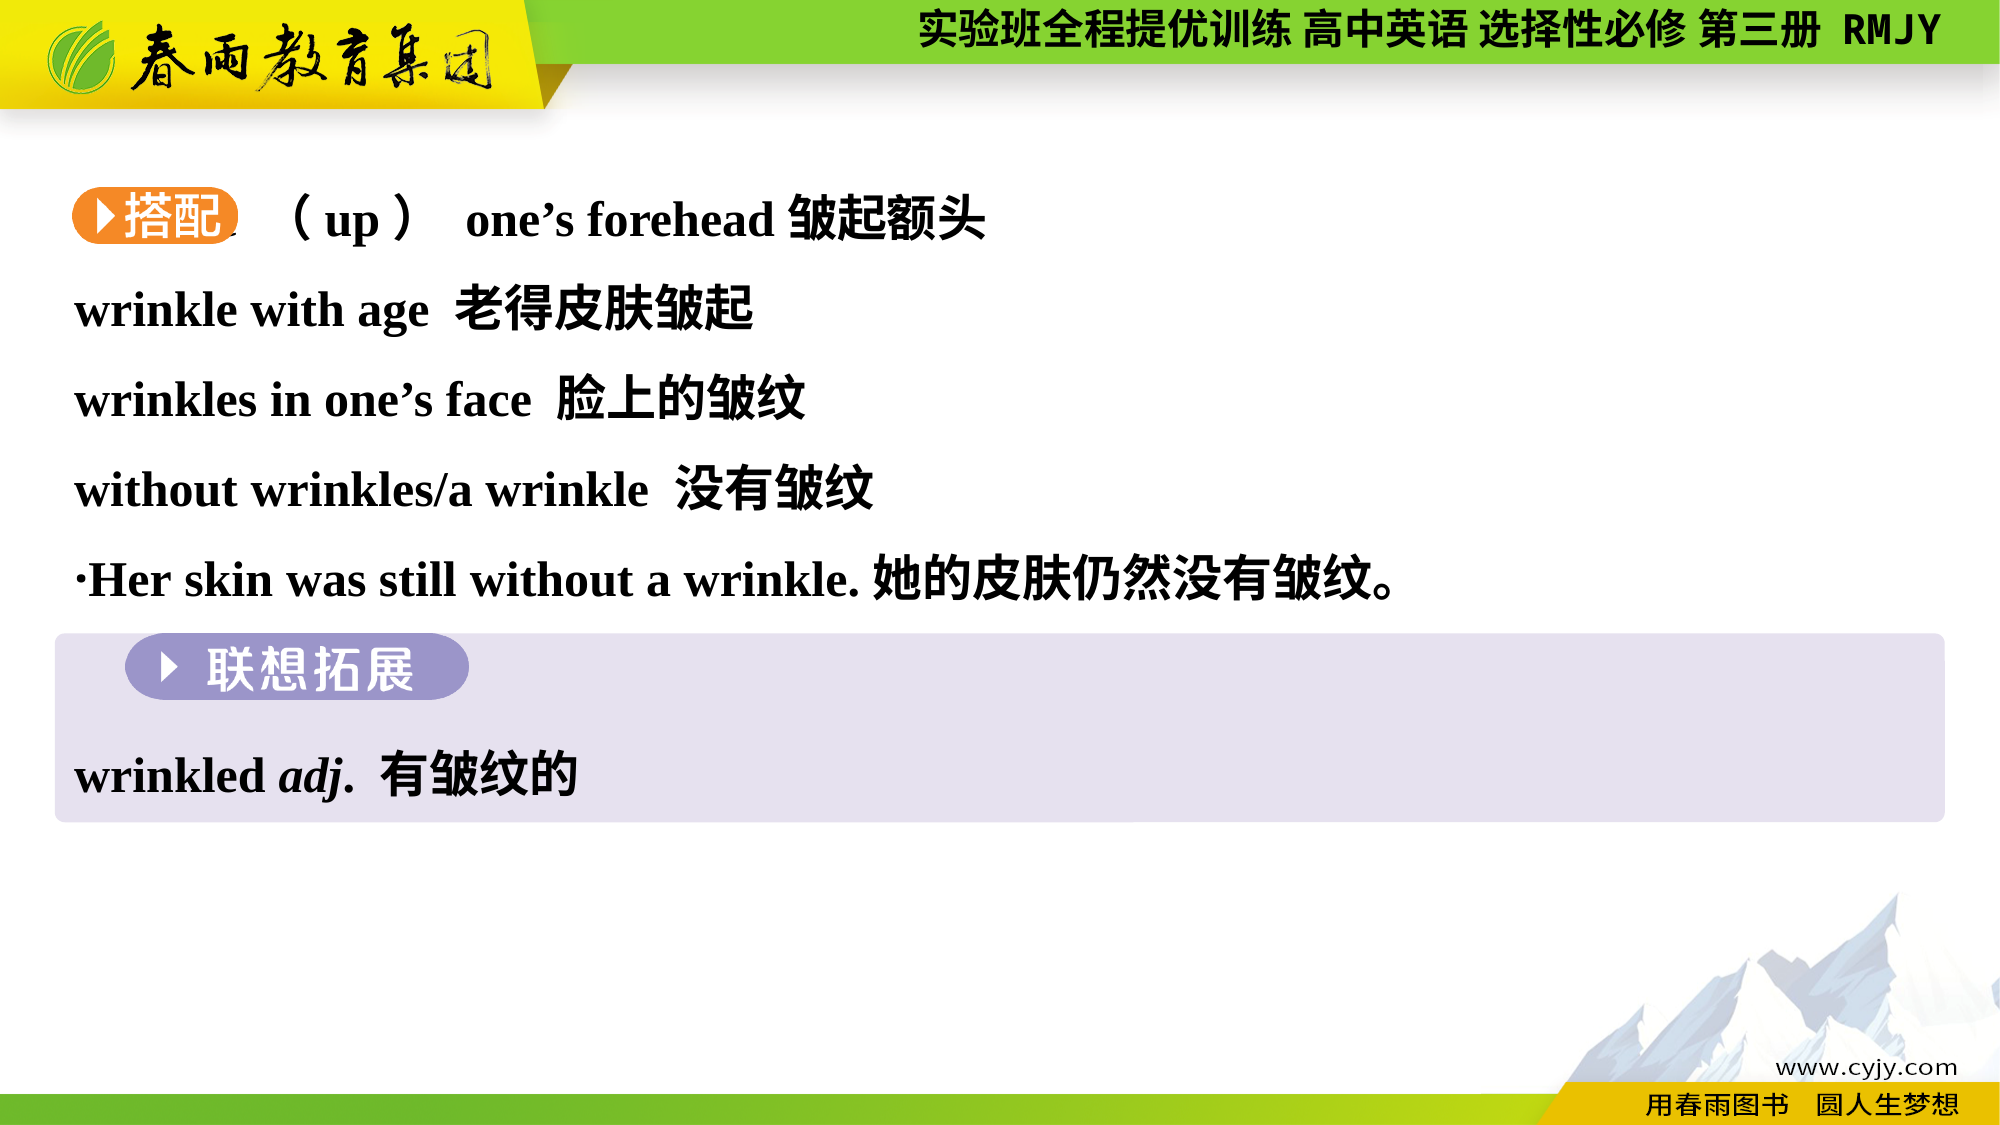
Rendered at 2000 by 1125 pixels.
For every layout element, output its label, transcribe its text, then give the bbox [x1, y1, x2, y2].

picture [0, 0, 2000, 1125]
text_box [54, 633, 1945, 823]
list wrinkle （up） one’s forehead皱起额头 wrinkle with age 老得皮肤皱起 wrinkles in one’s face 脸上的皱纹 without wrinkles/a wrinkle 没有皱纹 ·Her skin was still without a wrinkle.她的皮肤仍然没有皱纹。 [59, 149, 1944, 608]
text_box wrinkled adj. 有皱纹的 [59, 705, 1944, 810]
